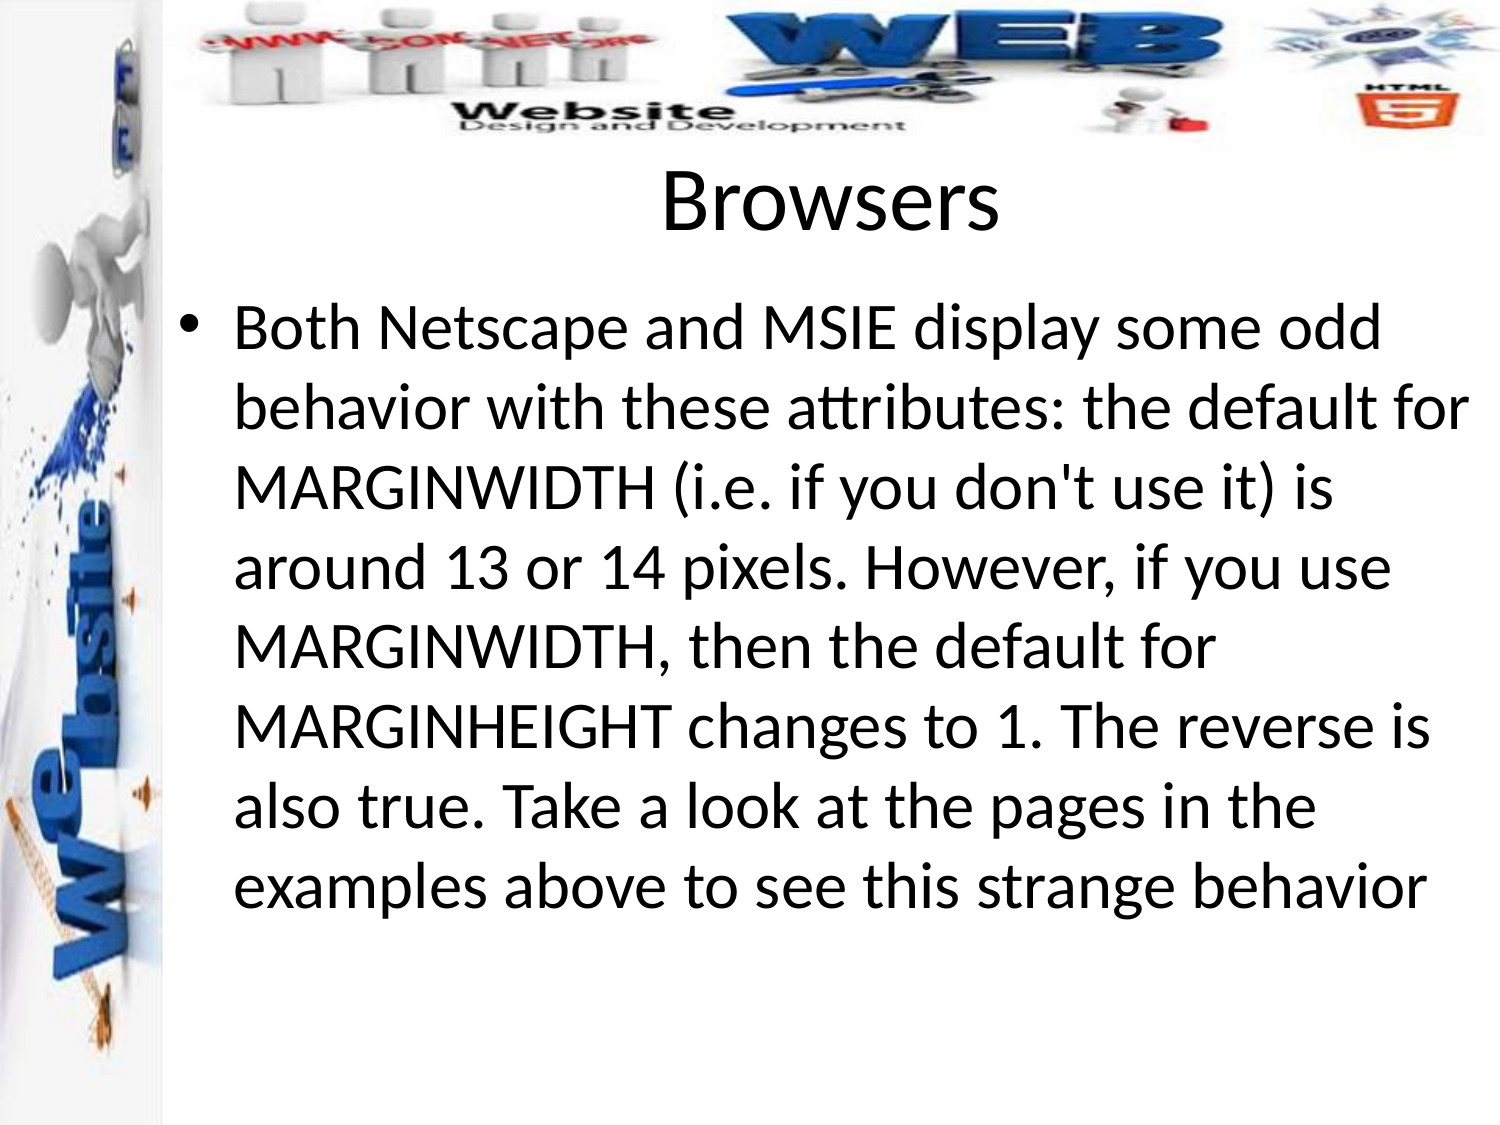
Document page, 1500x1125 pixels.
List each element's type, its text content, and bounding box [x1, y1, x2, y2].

title Browsers [162, 112, 1500, 275]
list Both Netscape and MSIE display some odd behavior with these attributes: the default for MARGINWIDTH (i.e. if you don't use it) is around 13 or 14 pixels. However, if you use MARGINWIDTH, then the default for MARGINHEIGHT changes to 1. The reverse is also true. Take a look at the pages in the examples above to see this strange behavior [162, 275, 1500, 1125]
picture [0, 0, 1500, 1125]
